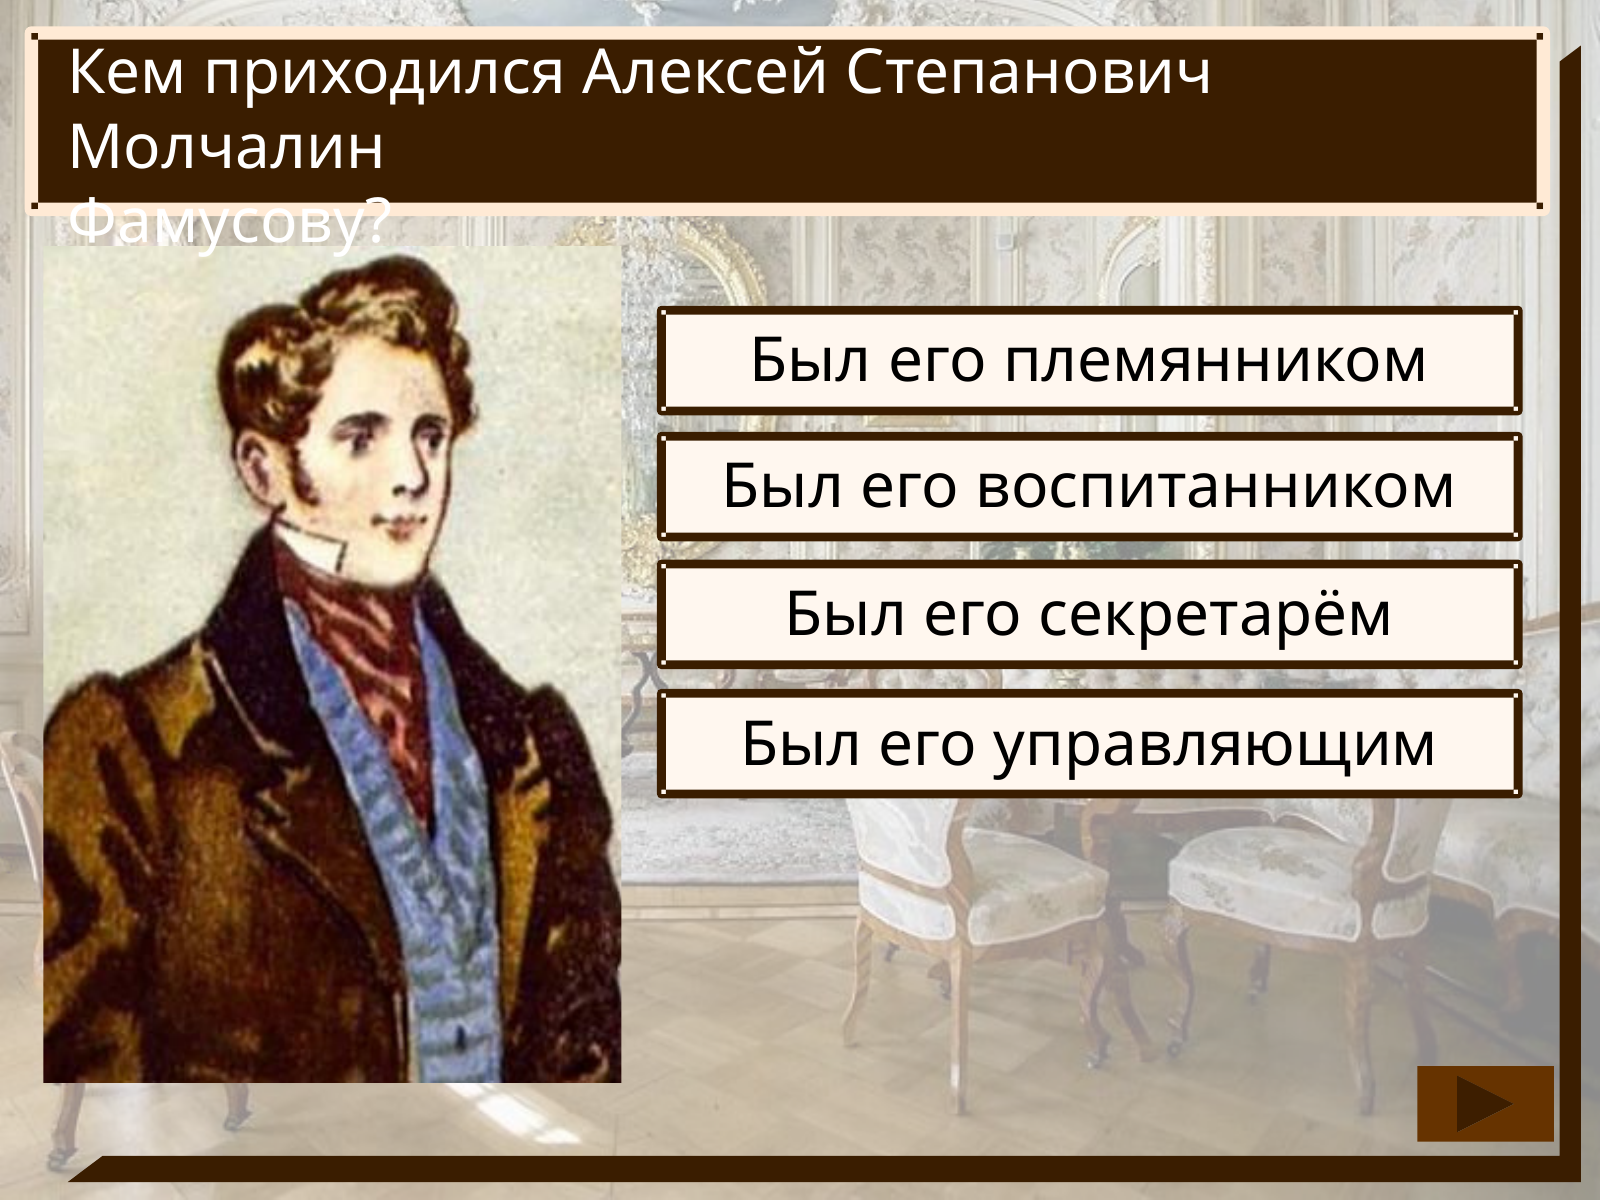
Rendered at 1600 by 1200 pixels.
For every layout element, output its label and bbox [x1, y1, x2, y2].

text_box [0, 0, 1600, 1200]
text_box [656, 431, 1523, 542]
text_box [656, 559, 1523, 670]
text_box [656, 305, 1523, 416]
text_box [24, 26, 1551, 217]
text_box [1417, 1065, 1555, 1142]
text_box [656, 688, 1523, 799]
text_box [67, 45, 1581, 1183]
